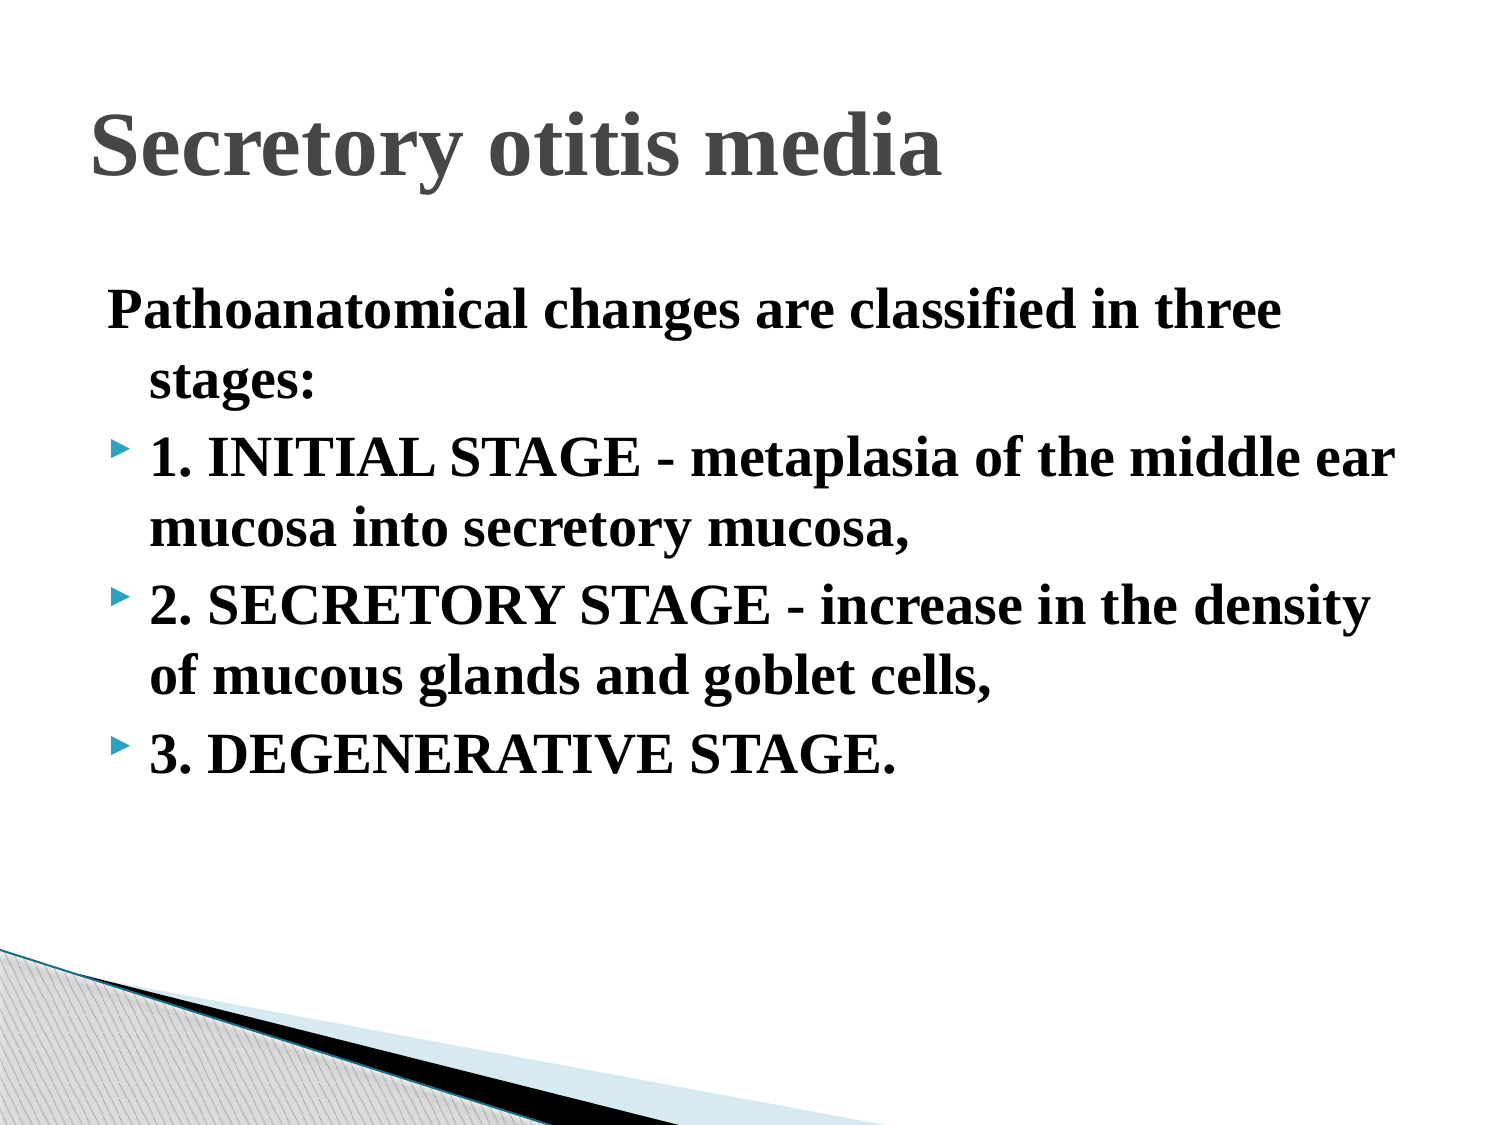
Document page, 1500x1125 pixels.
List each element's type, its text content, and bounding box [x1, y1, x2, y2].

list Pathoanatomical changes are classified in three stages: 1. INITIAL STAGE - metaplasia of the middle ear mucosa into secretory mucosa, 2. SECRETORY STAGE - increase in the density of mucous glands and goblet cells, 3. DEGENERATIVE STAGE. [75, 262, 1425, 1075]
title Secretory otitis media [75, 45, 1425, 233]
